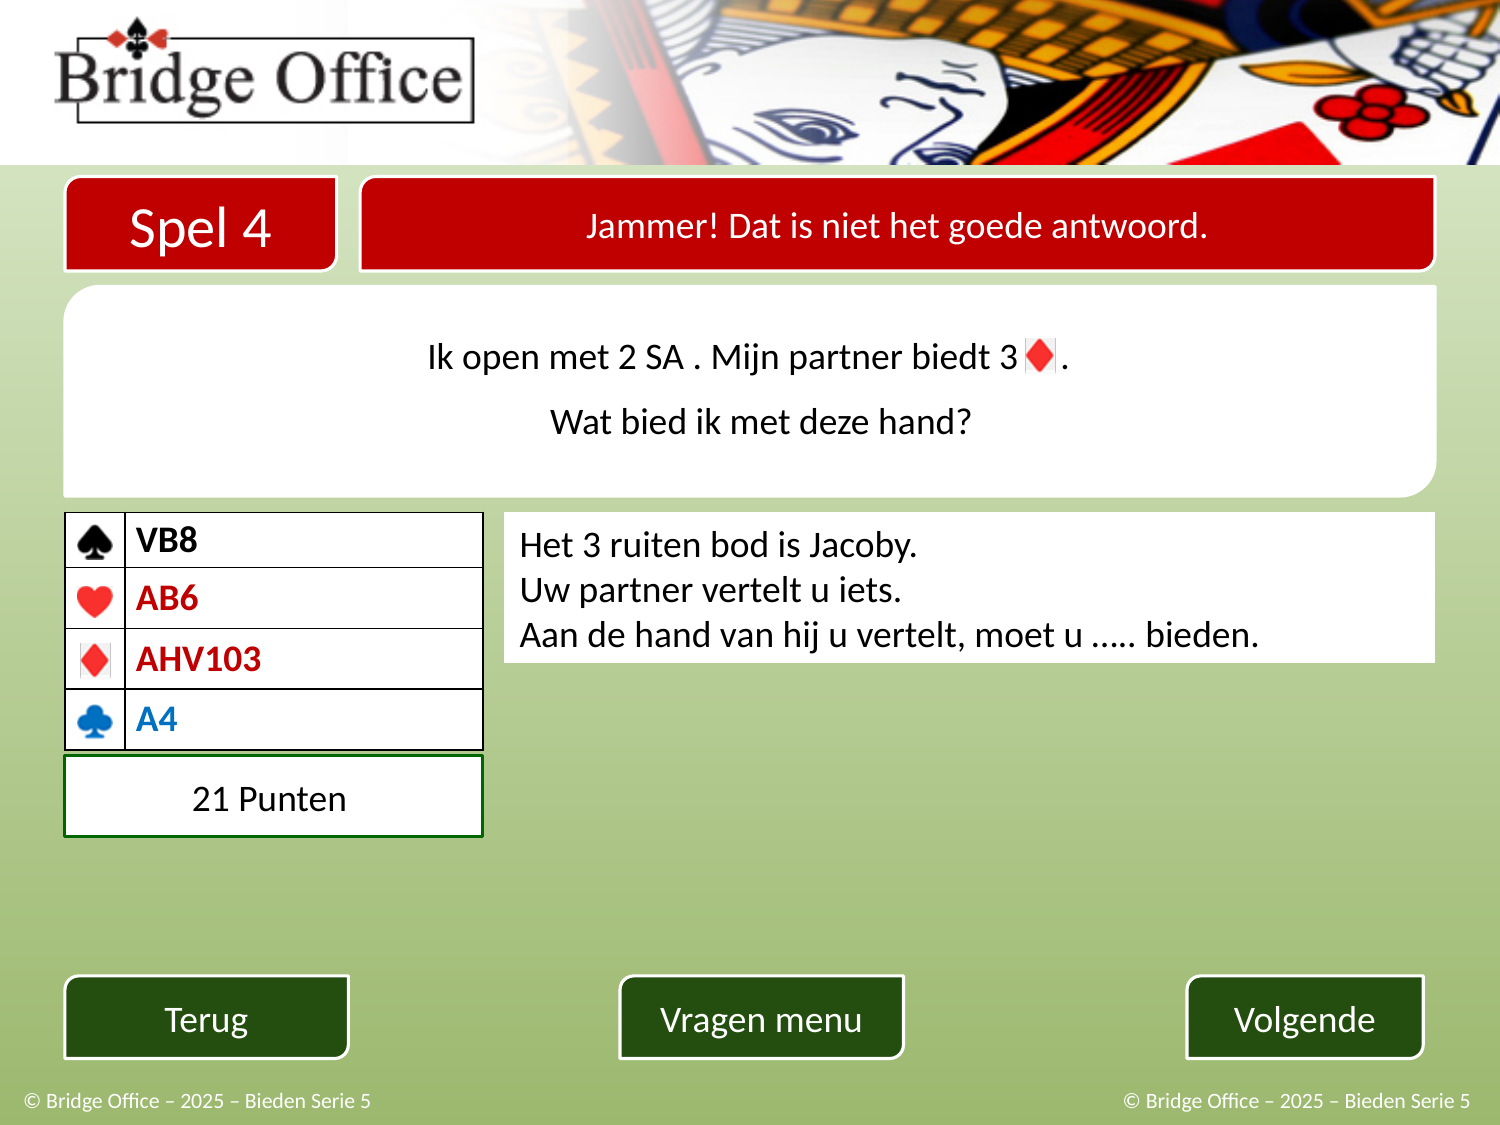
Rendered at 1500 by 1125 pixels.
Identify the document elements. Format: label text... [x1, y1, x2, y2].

text_box Jammer! Dat is niet het goede antwoord. [358, 179, 1437, 273]
text_box © Bridge Office – 2025 – Bieden Serie 5 [8, 1079, 393, 1121]
text_box Het 3 ruiten bod is Jacoby. Uw partner vertelt u iets. Aan de hand van hij u vertelt, moet u ….. bieden. [504, 512, 1435, 663]
text_box 21 Punten [63, 754, 484, 838]
text_box Wat bied ik met deze hand? [528, 389, 995, 450]
text_box Spel 4 [63, 179, 339, 273]
table_cell [66, 568, 124, 628]
table_cell [66, 690, 124, 749]
table_header VB8 [126, 513, 482, 567]
text_box Ik open met 2 SA . Mijn partner biedt 3 . [394, 324, 1104, 385]
table_cell AB6 [126, 568, 482, 628]
table_header [66, 513, 124, 567]
picture [77, 703, 114, 740]
table_cell [66, 629, 124, 688]
text_box © Bridge Office – 2025 – Bieden Serie 5 [1107, 1079, 1500, 1121]
text_box Terug [63, 974, 350, 1061]
picture [77, 585, 114, 618]
picture [1022, 338, 1059, 374]
table_cell AHV103 [126, 629, 482, 688]
text_box [63, 284, 1437, 498]
table_cell A4 [126, 690, 482, 749]
text_box Vragen menu [618, 974, 906, 1061]
picture [0, 0, 1500, 166]
text_box Volgende [1185, 974, 1425, 1061]
picture [77, 643, 114, 679]
picture [77, 524, 114, 561]
